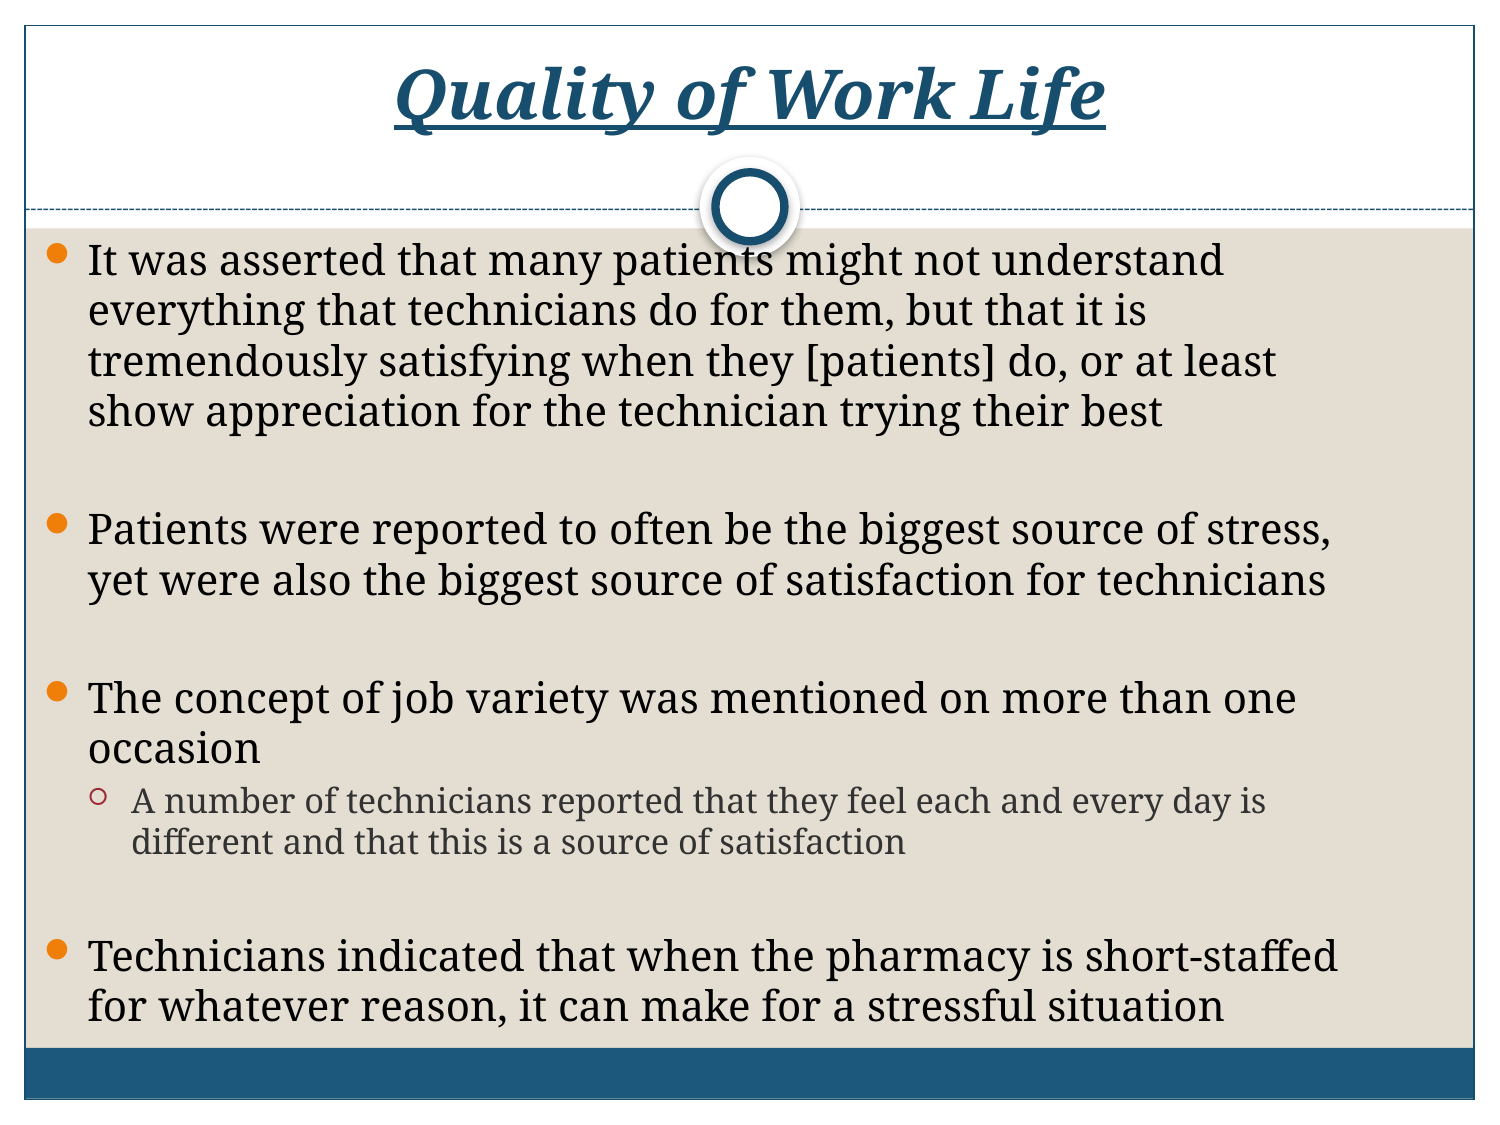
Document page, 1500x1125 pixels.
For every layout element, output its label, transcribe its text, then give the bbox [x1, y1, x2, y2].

title Quality of Work Life [0, 0, 1500, 141]
list It was asserted that many patients might not understand everything that technicians do for them, but that it is tremendously satisfying when they [patients] do, or at least show appreciation for the technician trying their best Patients were reported to often be the biggest source of stress, yet were also the biggest source of satisfaction for technicians The concept of job variety was mentioned on more than one occasion A number of technicians reported that they feel each and every day is different and that this is a source of satisfaction Technicians indicated that when the pharmacy is short-staffed for whatever reason, it can make for a stressful situation [29, 225, 1355, 1080]
